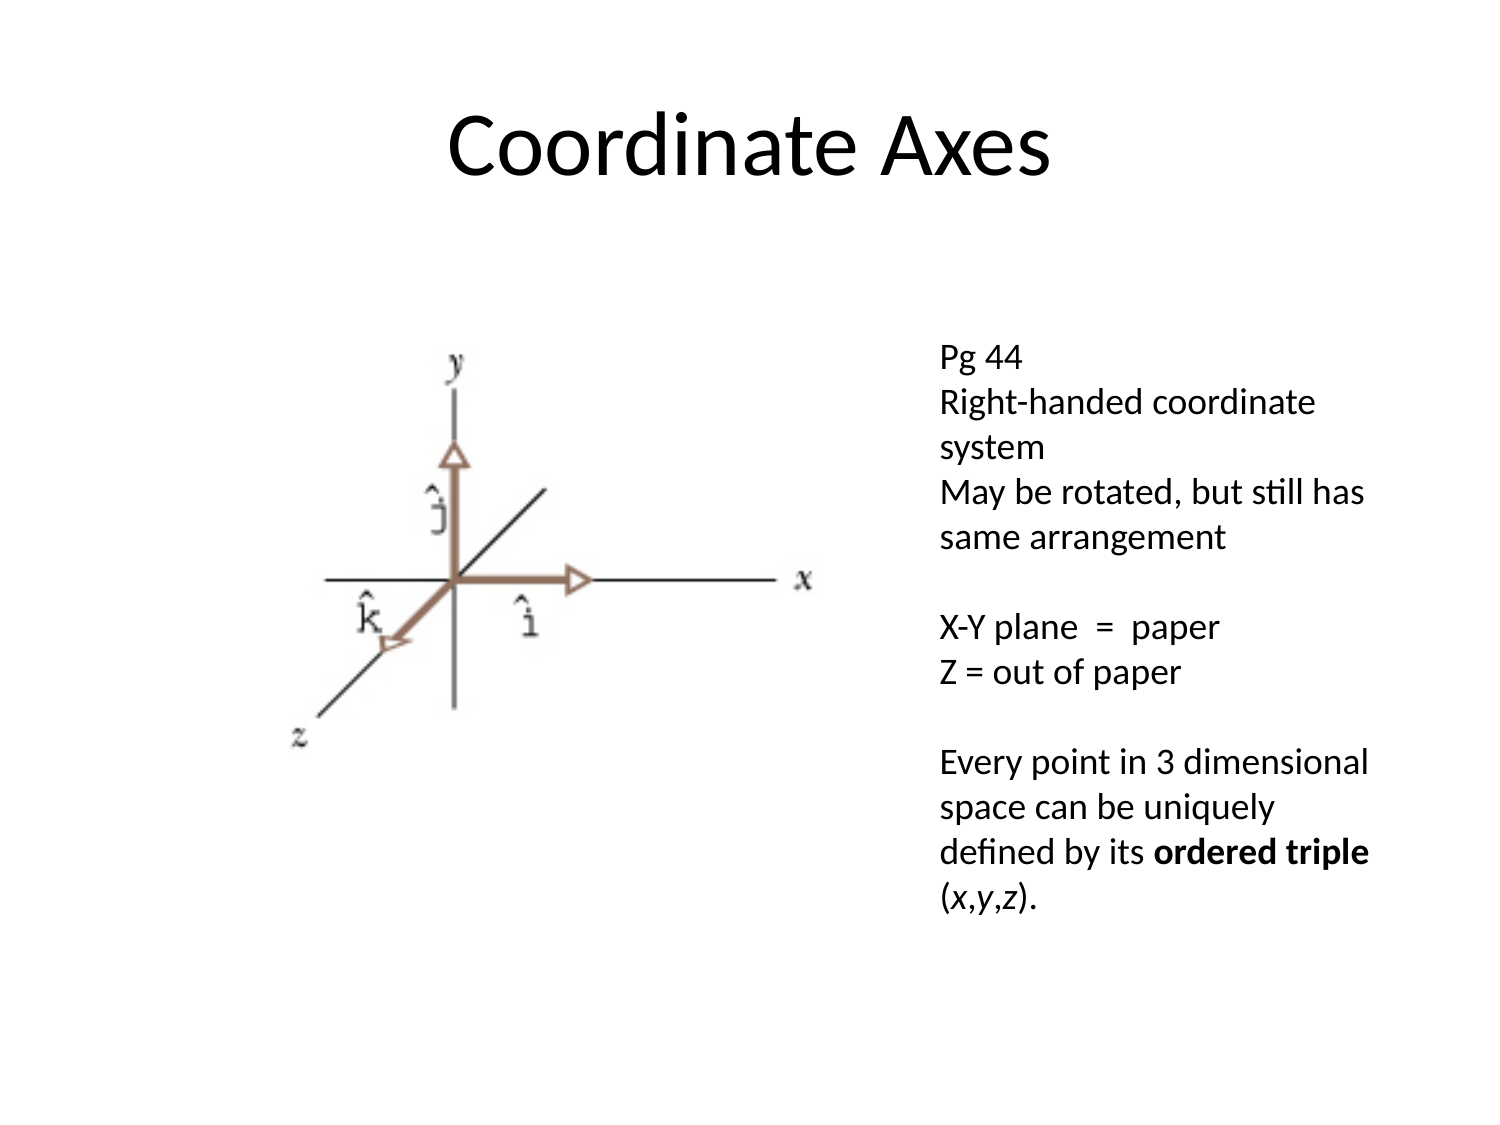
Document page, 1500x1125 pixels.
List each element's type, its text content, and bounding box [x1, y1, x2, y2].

picture [0, 224, 1019, 907]
title Coordinate Axes [75, 45, 1425, 233]
text_box Pg 44 Right-handed coordinate system May be rotated, but still has same arrangement X-Y plane = paper Z = out of paper Every point in 3 dimensional space can be uniquely defined by its ordered triple (x,y,z). [924, 324, 1388, 1060]
